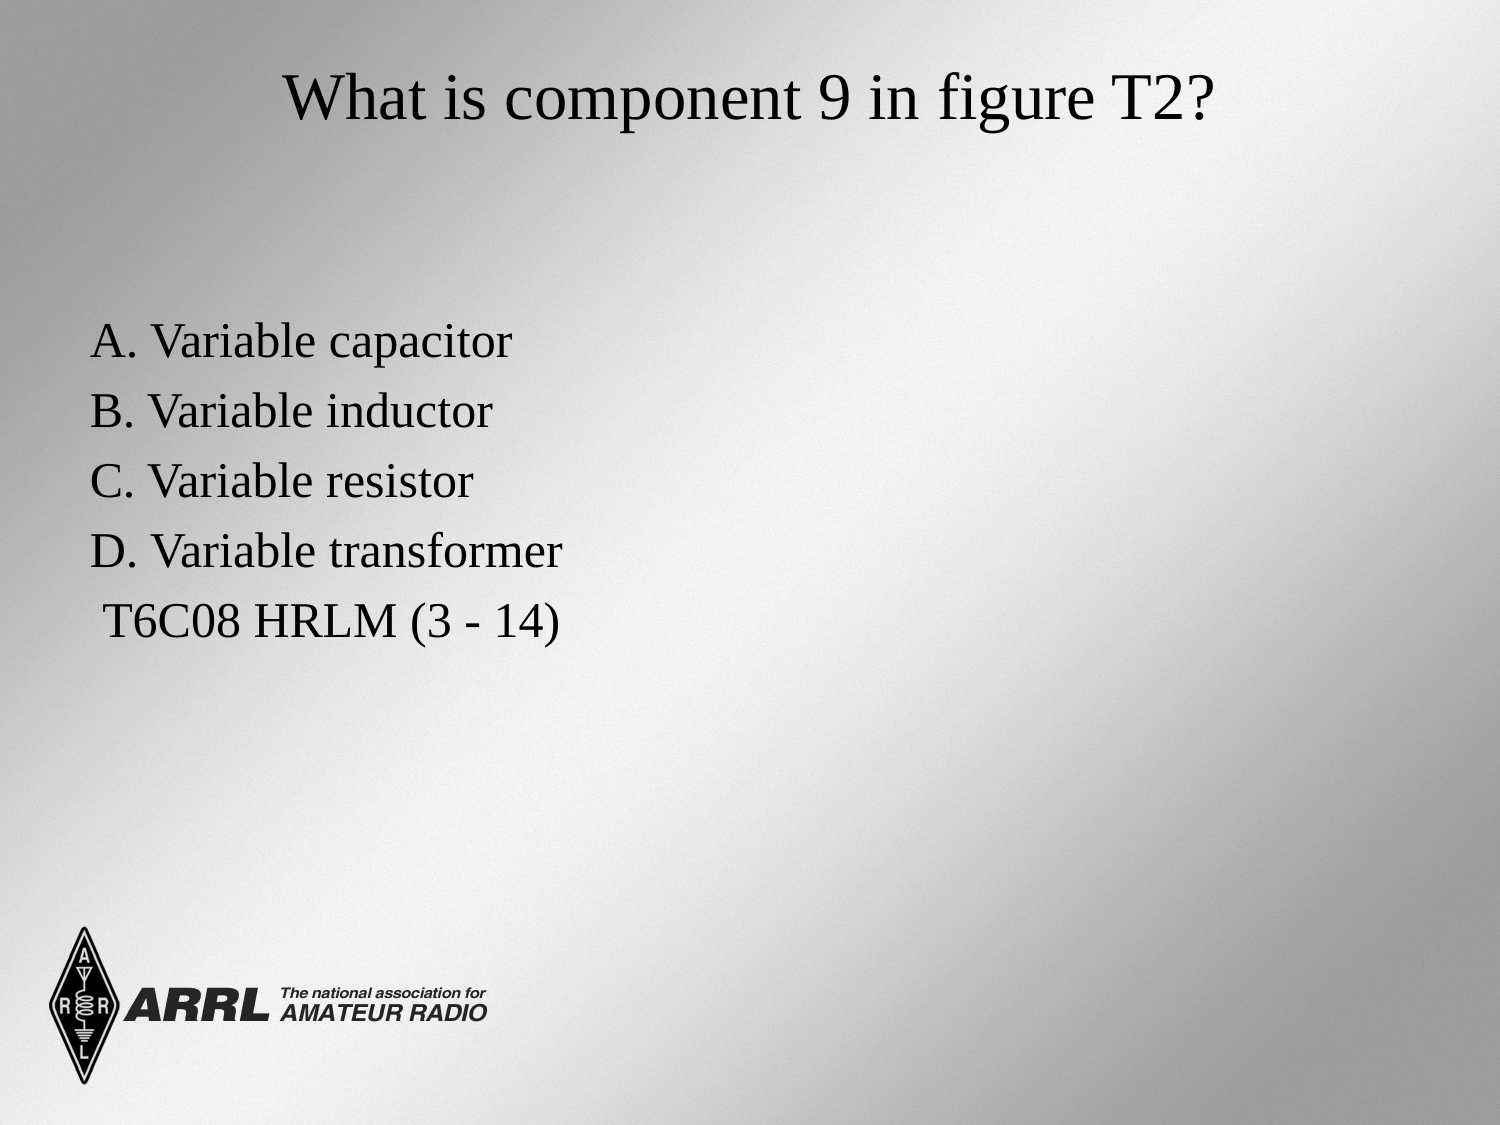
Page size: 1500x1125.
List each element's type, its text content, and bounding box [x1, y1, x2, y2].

picture [0, 0, 1500, 1125]
list A. Variable capacitor B. Variable inductor C. Variable resistor D. Variable transformer T6C08 HRLM (3 - 14) [75, 299, 1425, 1005]
title What is component 9 in figure T2? [75, 45, 1425, 233]
